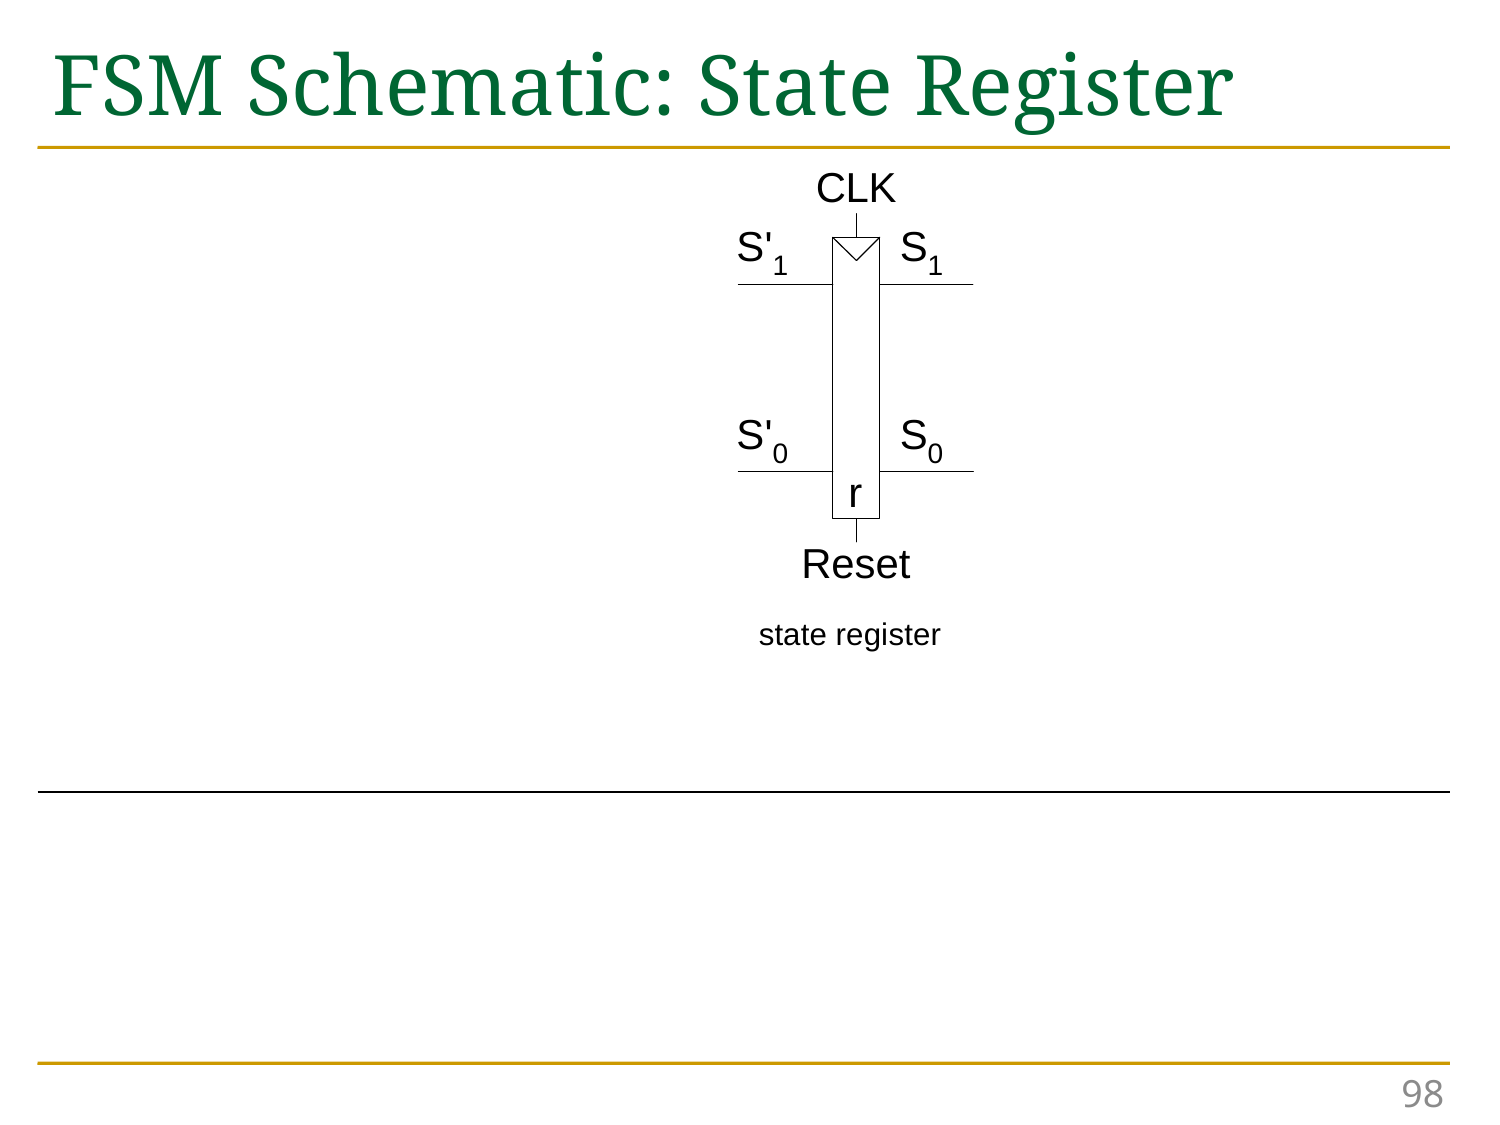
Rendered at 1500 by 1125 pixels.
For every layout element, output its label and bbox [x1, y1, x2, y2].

text_box [709, 137, 1026, 688]
title [37, 24, 1450, 200]
slide_number [1121, 1066, 1460, 1125]
